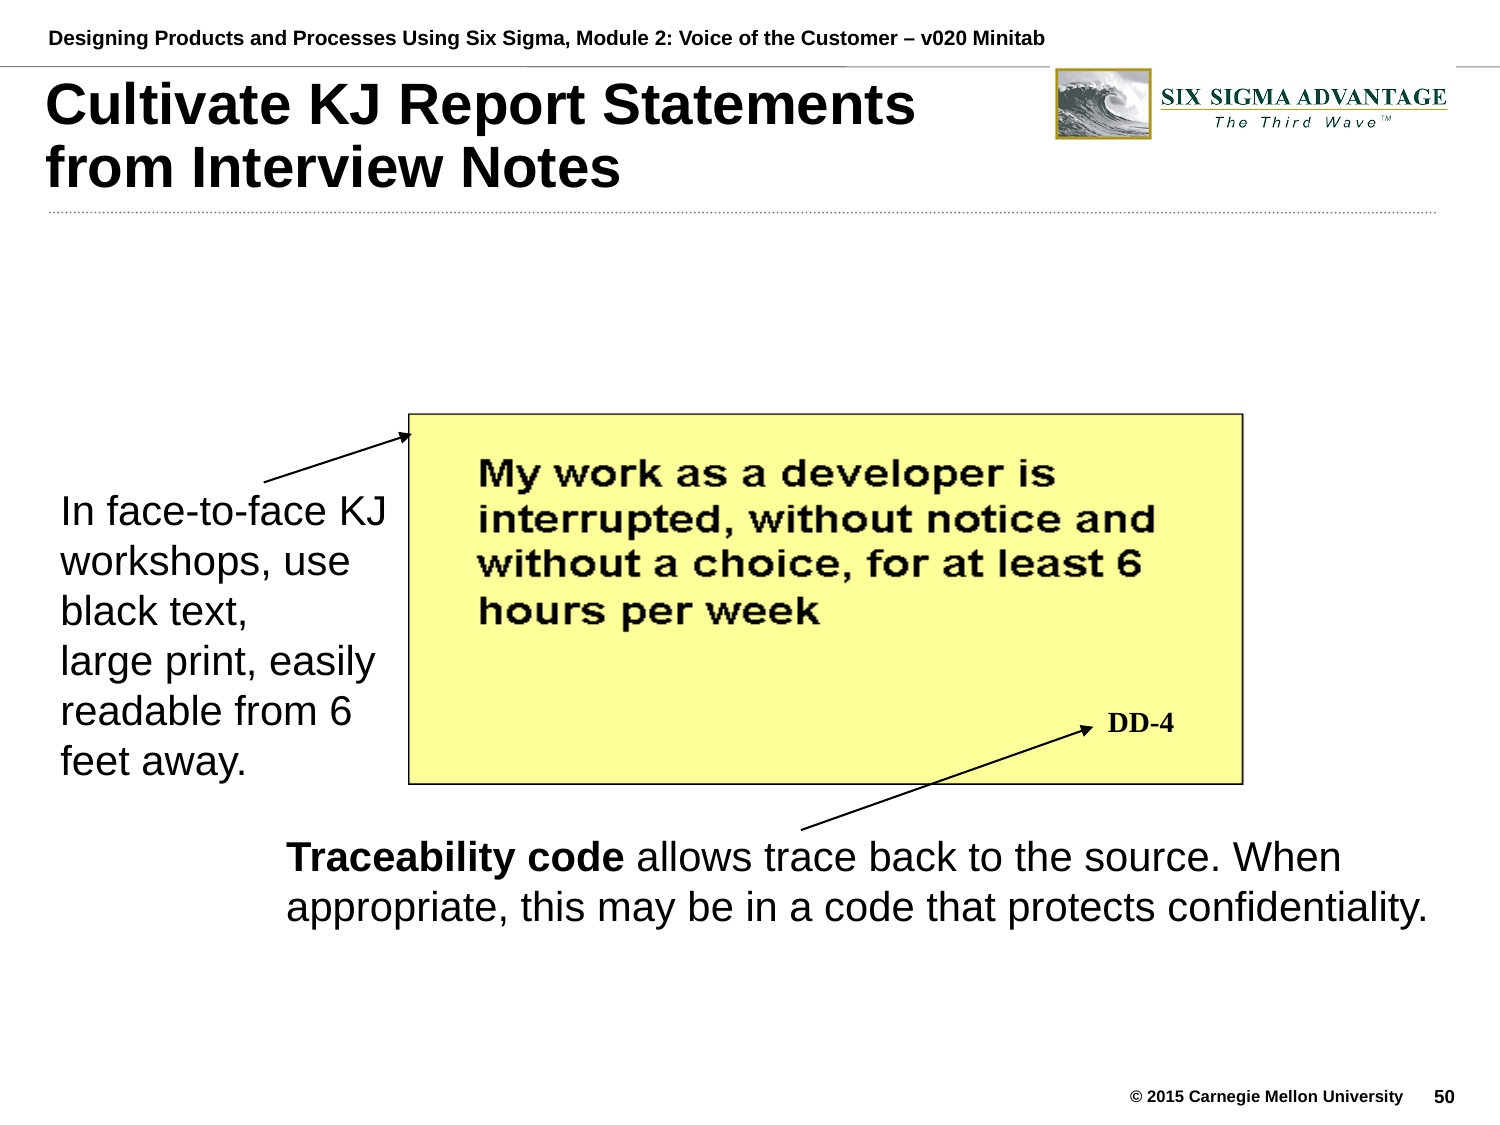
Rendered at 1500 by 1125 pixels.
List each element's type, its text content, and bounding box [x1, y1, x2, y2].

picture [407, 412, 1247, 726]
text_box Cultivate KJ Report Statements from Interview Notes [45, 74, 1041, 201]
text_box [271, 726, 1466, 961]
picture [1049, 63, 1456, 144]
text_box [45, 433, 413, 716]
